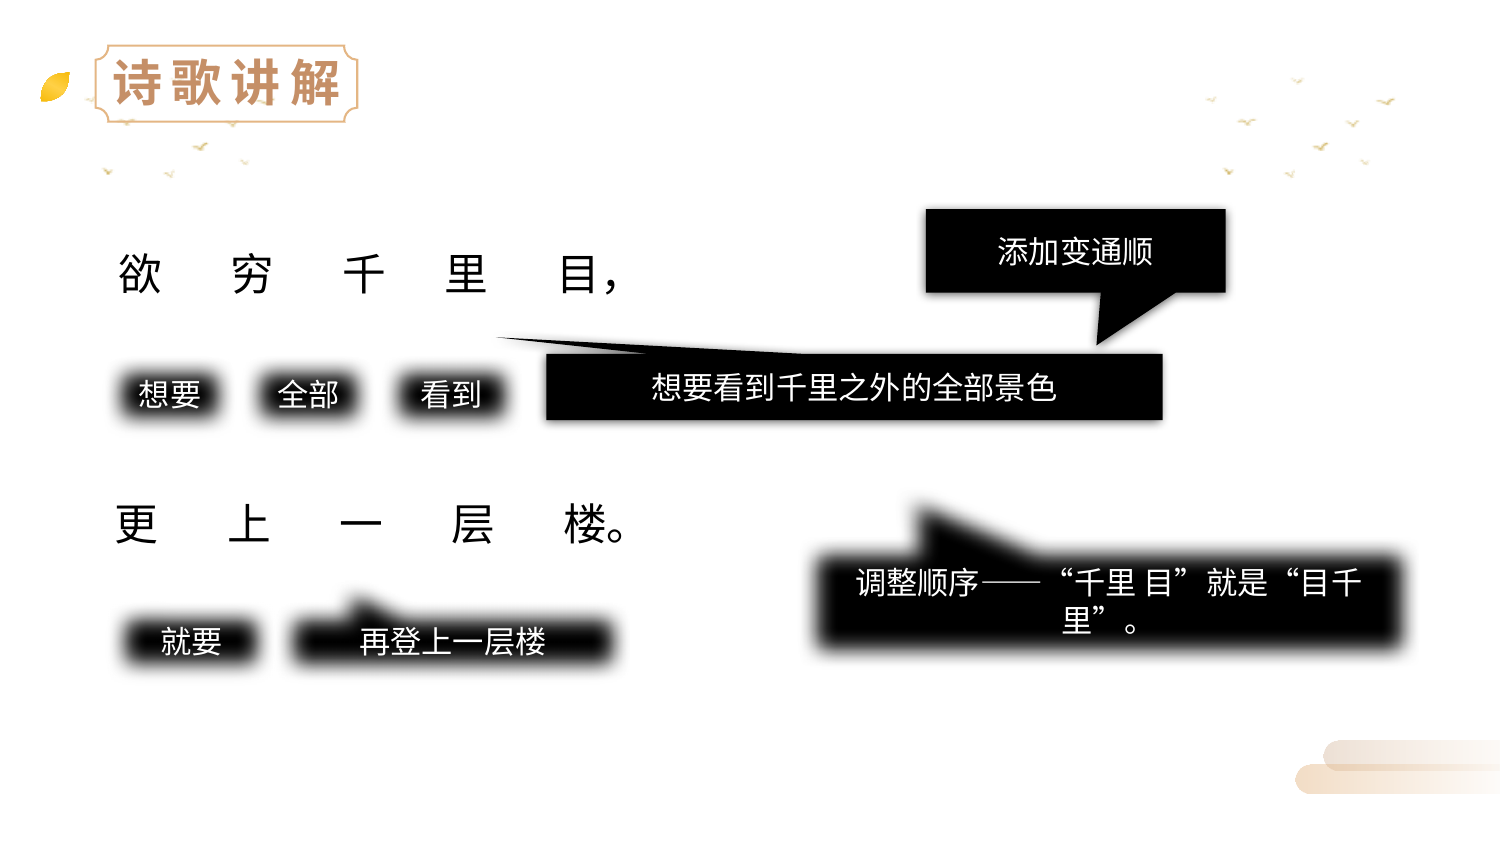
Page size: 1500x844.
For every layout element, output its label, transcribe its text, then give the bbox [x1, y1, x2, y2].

text_box 看到 [415, 389, 489, 400]
text_box 添加变通顺 [925, 209, 1226, 346]
text_box 想要看到千里之外的全部景色 [495, 337, 1163, 421]
text_box 更 上 一 层 楼。 [103, 480, 1124, 556]
text_box 调整顺序——“千里 目”就是“目千里”。 [833, 533, 1387, 634]
text_box 欲 穷 千 里 目， [107, 230, 1089, 305]
text_box 就要 [142, 635, 242, 647]
text_box 诗歌讲解 [112, 51, 341, 112]
text_box 想要 [138, 389, 202, 400]
text_box 再登上一层楼 [310, 622, 597, 648]
text_box 全部 [277, 389, 341, 400]
